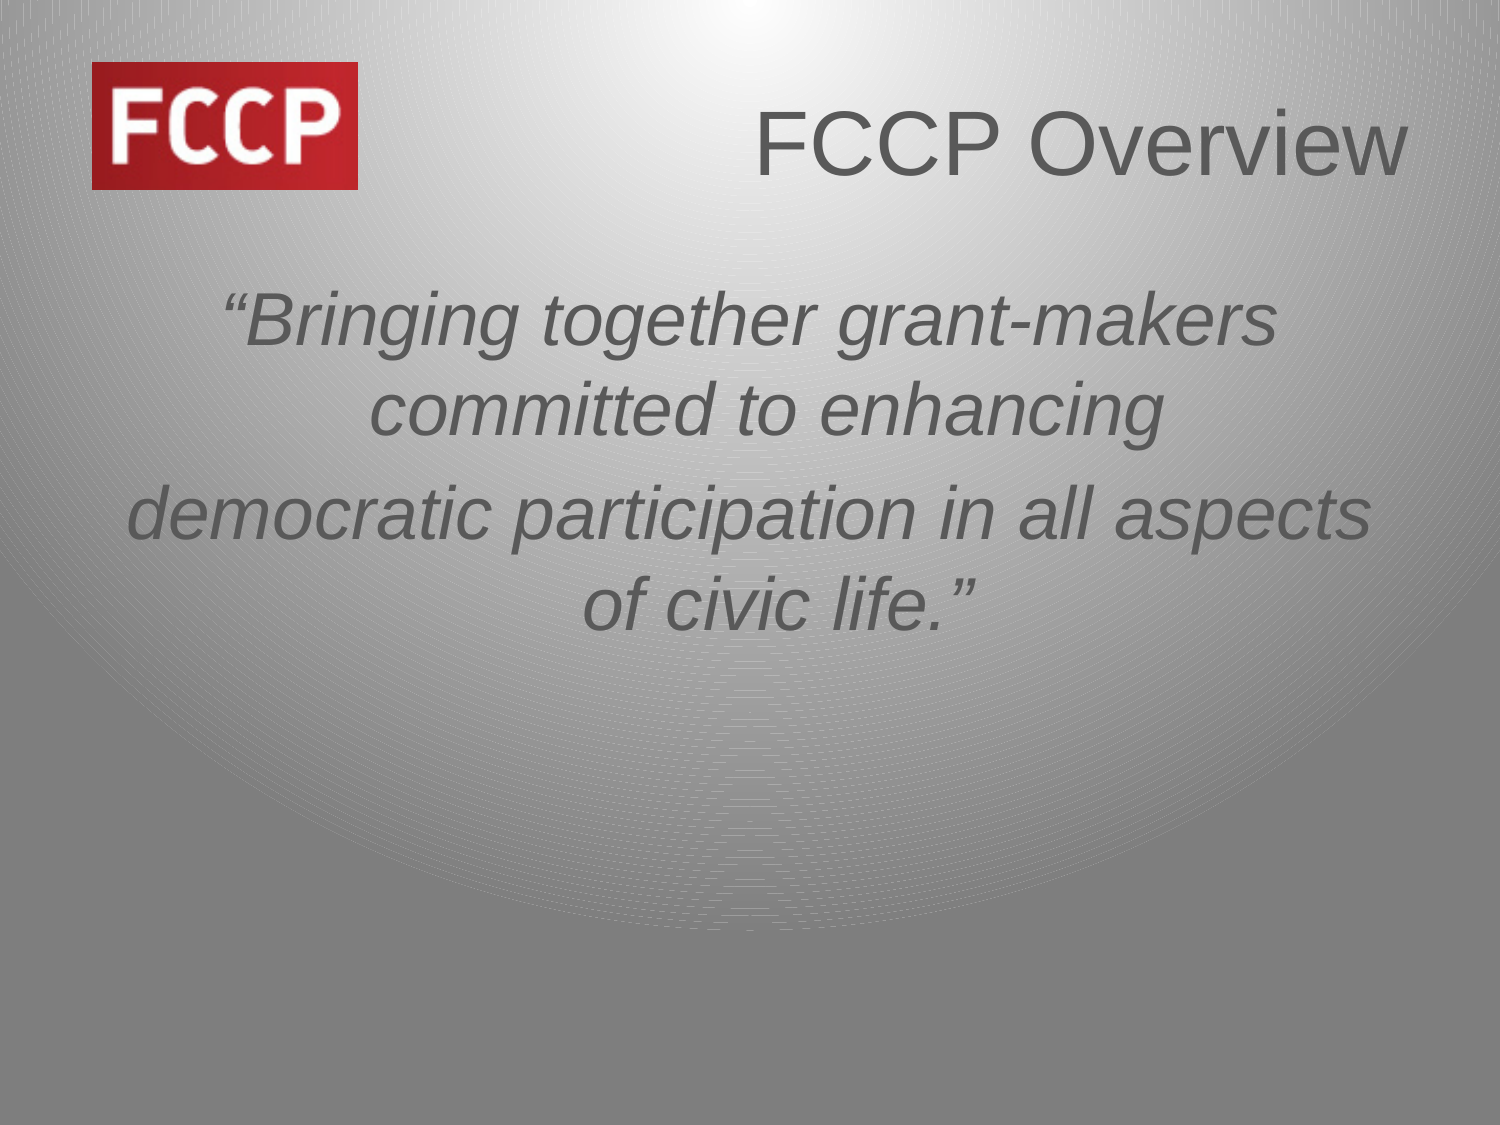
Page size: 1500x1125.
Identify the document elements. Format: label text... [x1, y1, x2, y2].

picture [92, 62, 358, 190]
title FCCP Overview [75, 45, 1425, 233]
list “Bringing together grant-makers committed to enhancing democratic participation in all aspects of civic life.” [75, 262, 1425, 1005]
